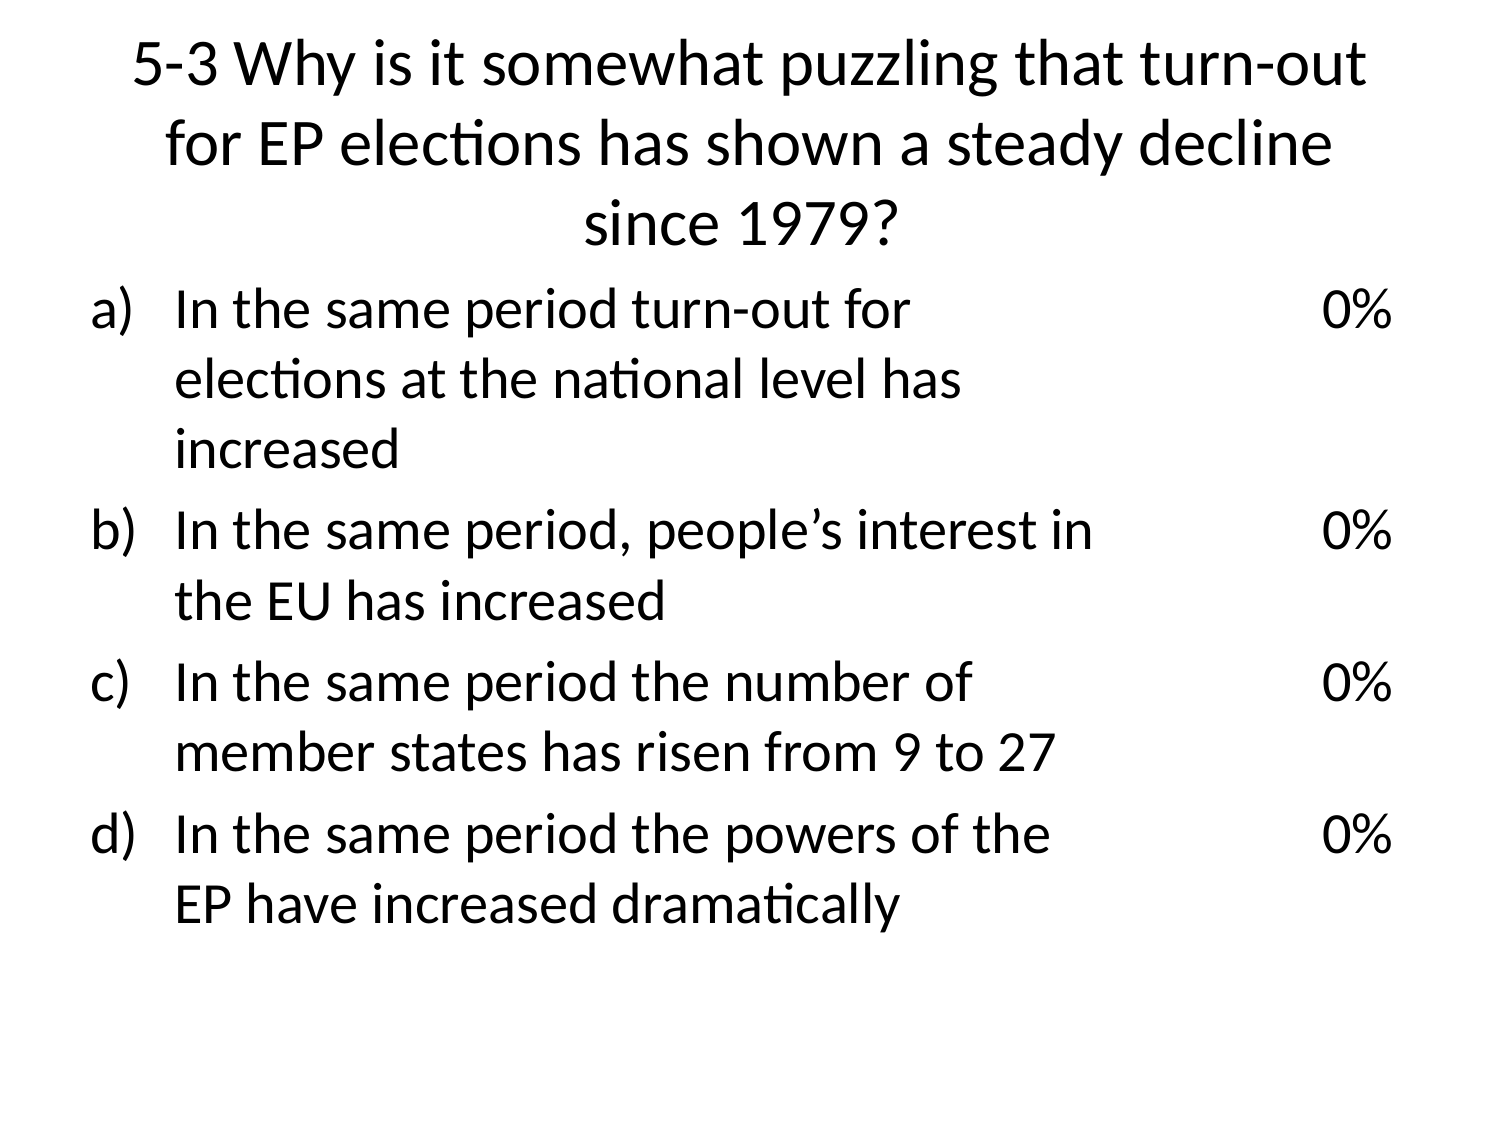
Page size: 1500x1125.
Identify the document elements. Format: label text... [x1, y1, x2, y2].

title 5-3 Why is it somewhat puzzling that turn-out for EP elections has shown a steady decline since 1979? [74, 11, 1426, 267]
list 0% 0% 0% 0% [1124, 262, 1409, 1006]
list In the same period turn-out for elections at the national level has increased In the same period, people’s interest in the EU has increased In the same period the number of member states has risen from 9 to 27 In the same period the powers of the EP have increased dramatically [74, 262, 1117, 957]
